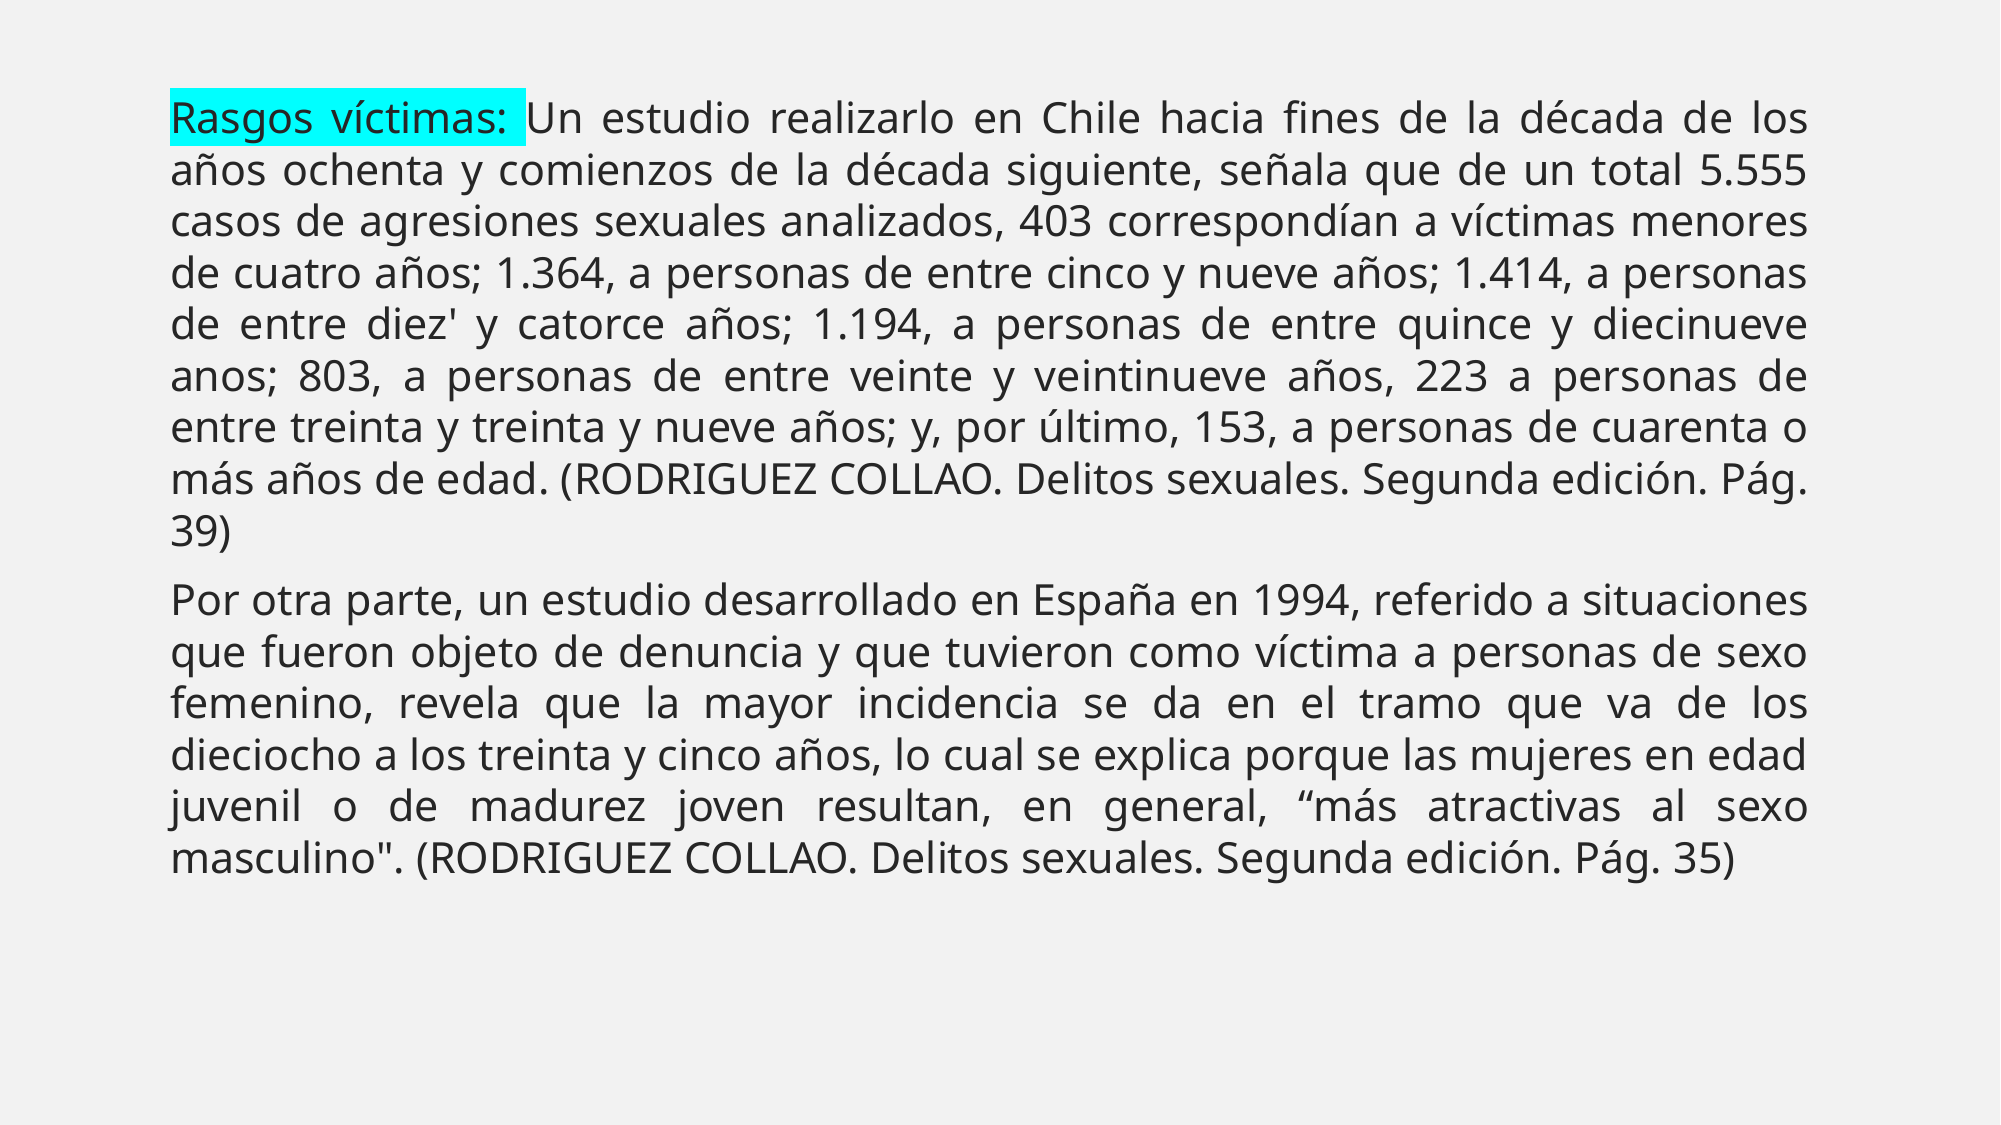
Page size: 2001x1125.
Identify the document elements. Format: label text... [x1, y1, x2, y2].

list Rasgos víctimas: Un estudio realizarlo en Chile hacia fines de la década de los años ochenta y comienzos de la década siguiente, señala que de un total 5.555 casos de agresiones sexuales analizados, 403 correspondían a víctimas menores de cuatro años; 1.364, a personas de entre cinco y nueve años; 1.414, a personas de entre diez' y catorce años; 1.194, a personas de entre quince y diecinueve anos; 803, a personas de entre veinte y veintinueve años, 223 a personas de entre treinta y treinta y nueve años; y, por último, 153, a personas de cuarenta o más años de edad. (RODRIGUEZ COLLAO. Delitos sexuales. Segunda edición. Pág. 39) Por otra parte, un estudio desarrollado en España en 1994, referido a situaciones que fueron objeto de denuncia y que tuvieron como víctima a personas de sexo femenino, revela que la mayor incidencia se da en el tramo que va de los dieciocho a los treinta y cinco años, lo cual se explica porque las mujeres en edad juvenil o de madurez joven resultan, en general, “más atractivas al sexo masculino". (RODRIGUEZ COLLAO. Delitos sexuales. Segunda edición. Pág. 35) [154, 83, 1825, 942]
